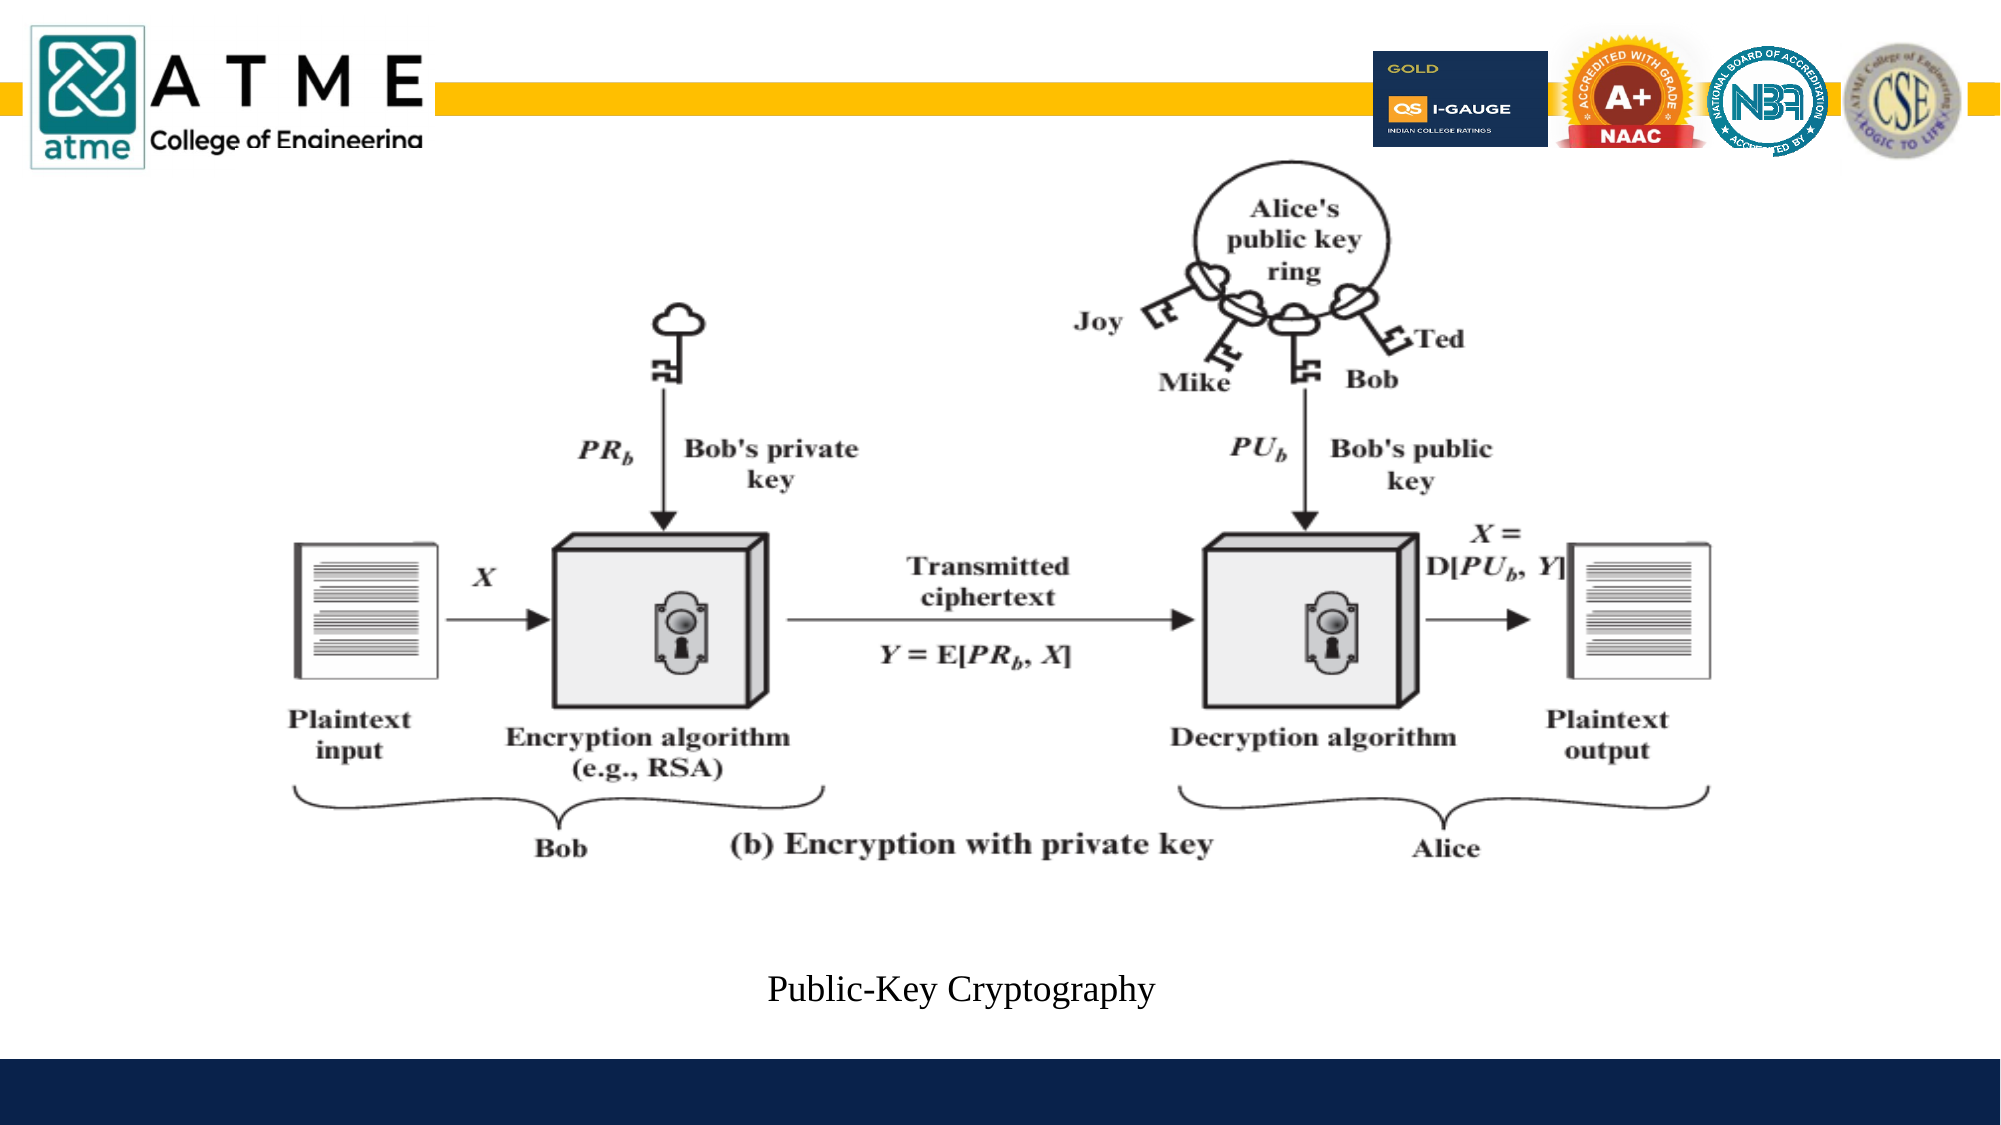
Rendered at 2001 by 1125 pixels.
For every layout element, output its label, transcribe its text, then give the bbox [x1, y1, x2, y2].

picture [22, 15, 1828, 876]
picture [0, 1059, 2001, 1125]
text_box Public-Key Cryptography [752, 956, 1753, 1017]
picture [1840, 26, 1968, 176]
